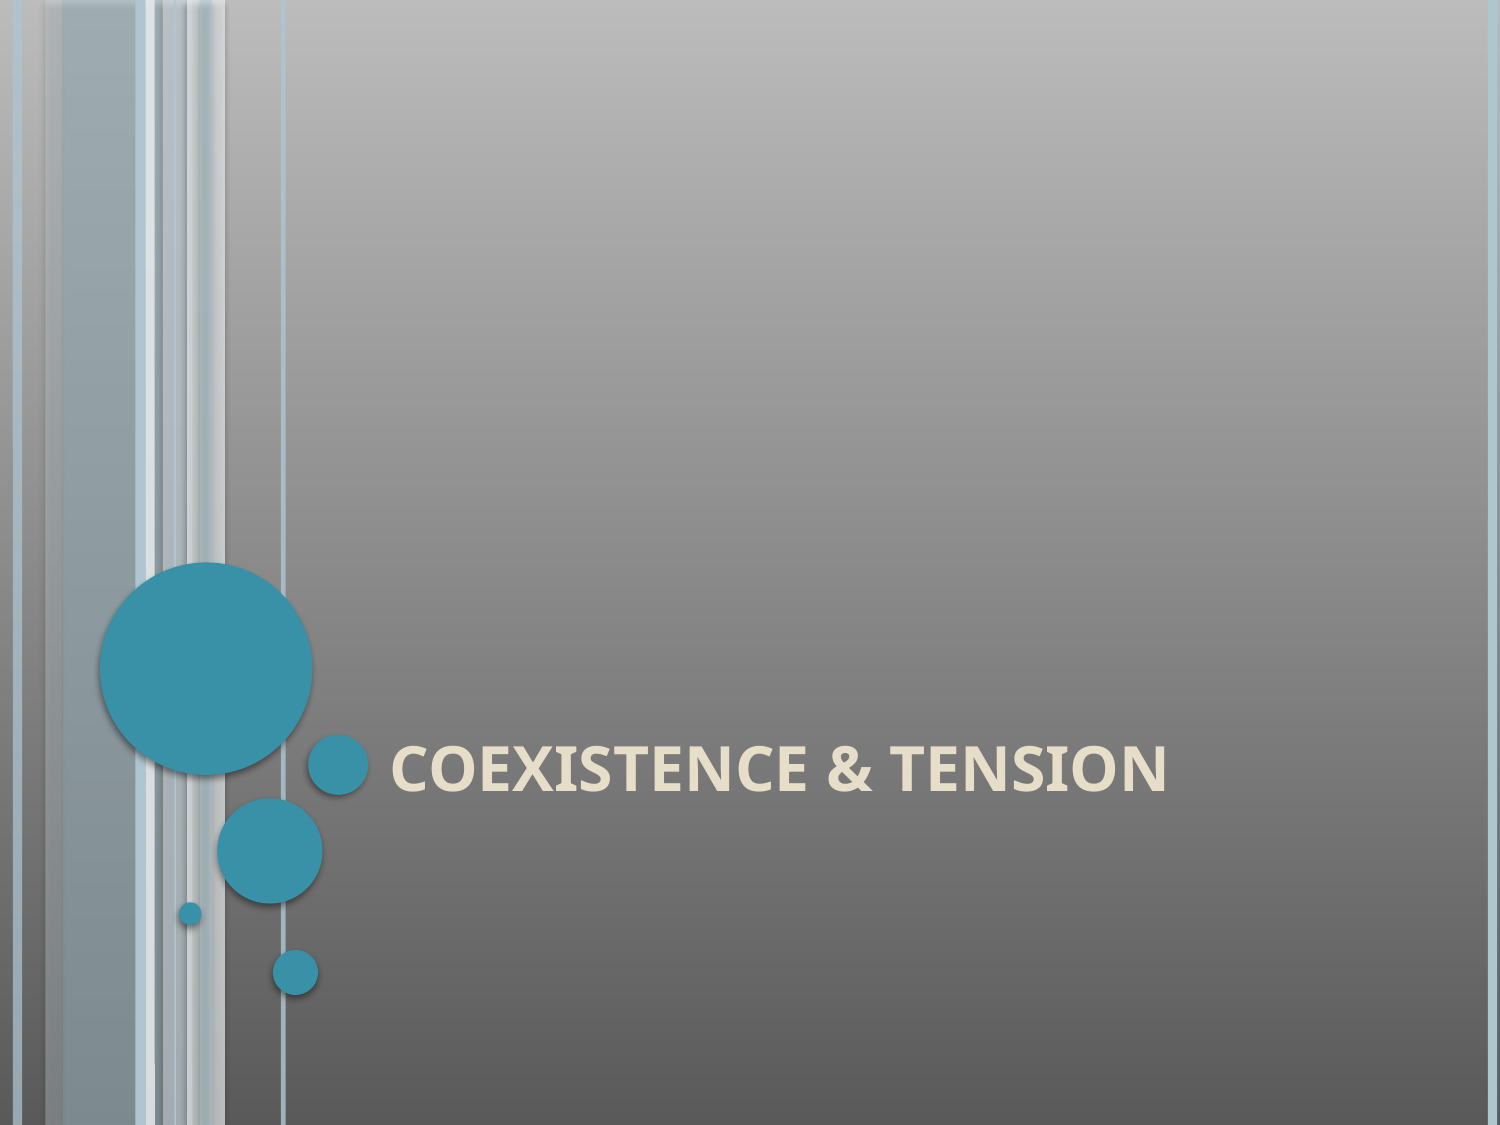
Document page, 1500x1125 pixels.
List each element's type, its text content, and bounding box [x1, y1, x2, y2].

title Coexistence & Tension [375, 474, 1388, 812]
